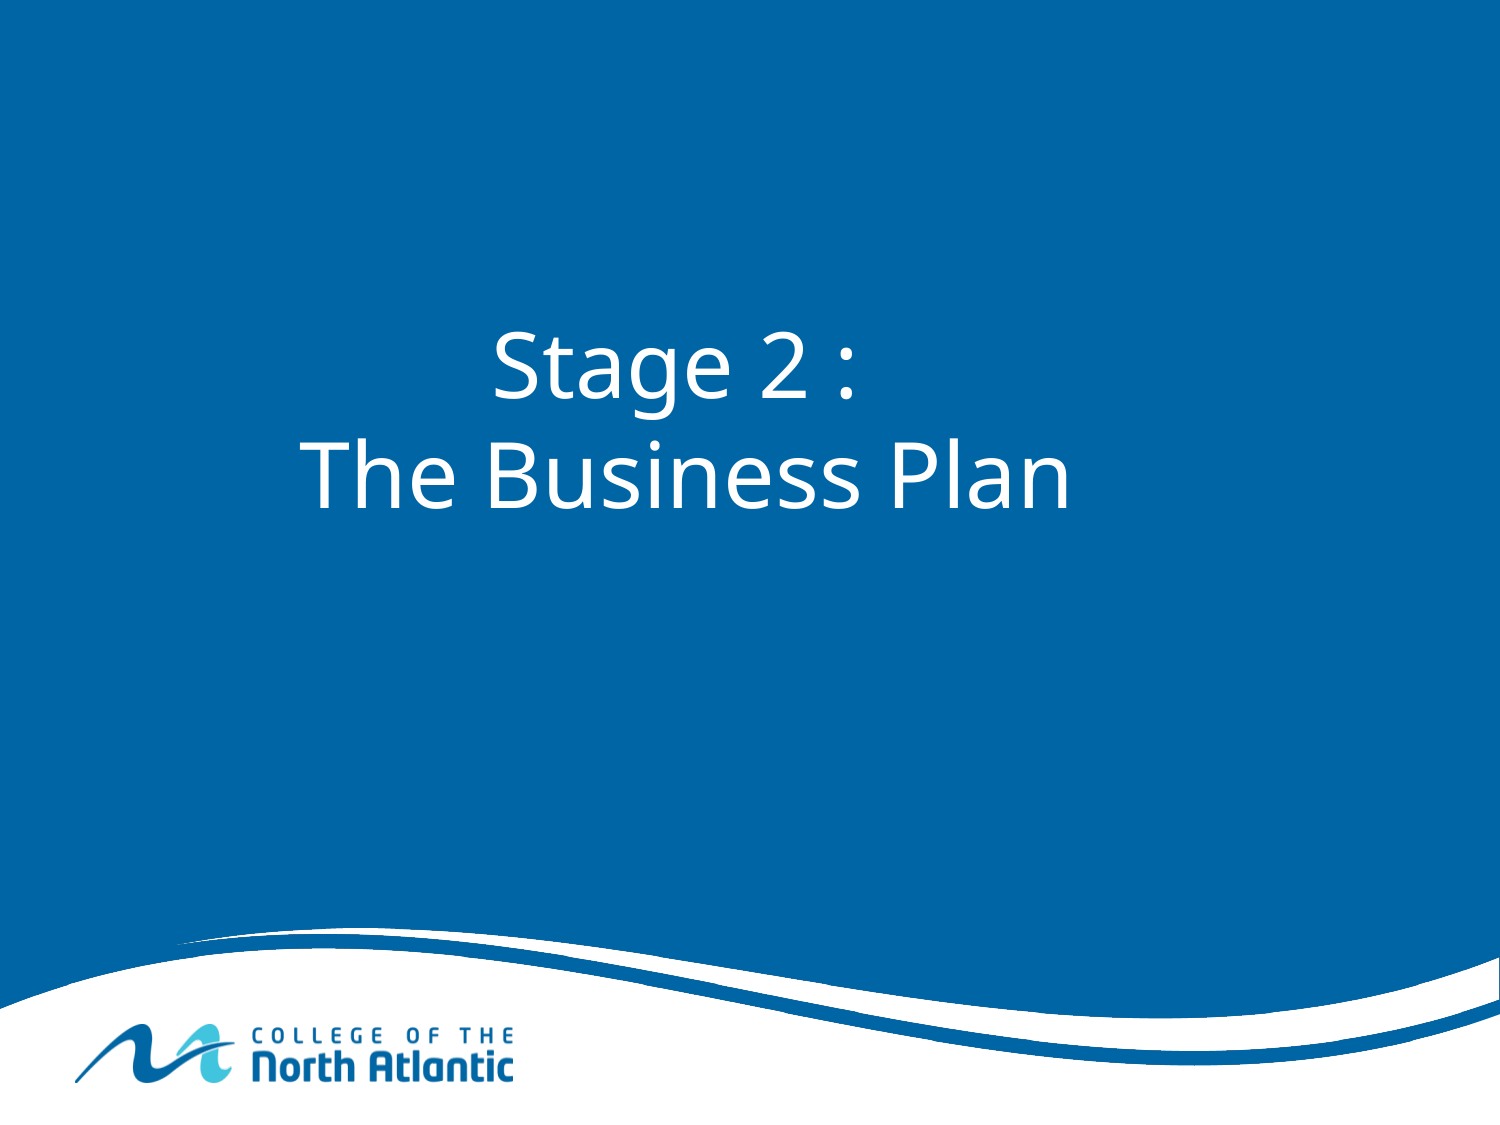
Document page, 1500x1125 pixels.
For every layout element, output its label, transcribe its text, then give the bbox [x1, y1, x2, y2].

text_box Stage 2 : The Business Plan [249, 299, 1125, 535]
picture [0, 928, 1500, 1125]
